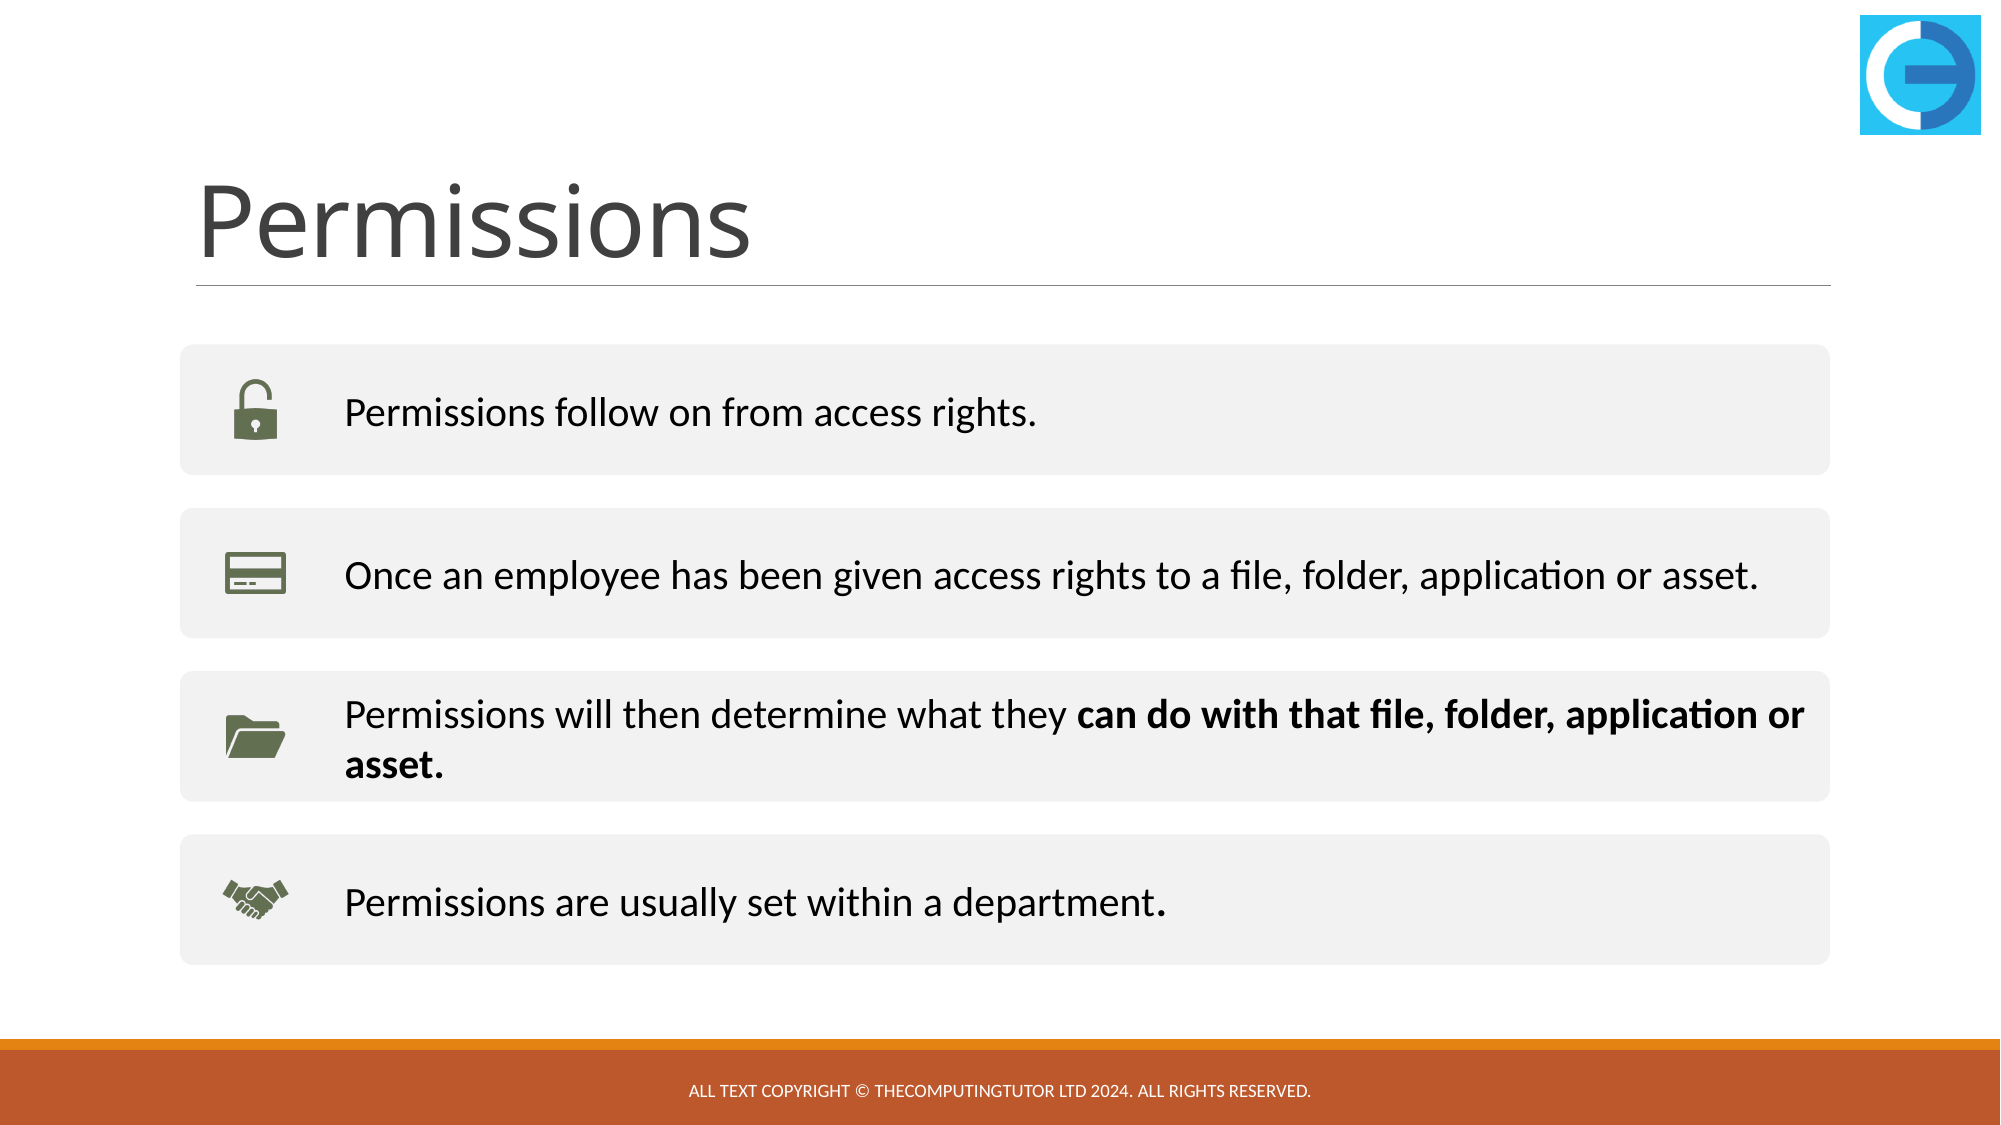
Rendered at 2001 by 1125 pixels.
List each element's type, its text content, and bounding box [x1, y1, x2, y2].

picture [1860, 15, 1981, 135]
title Permissions [180, 47, 1830, 285]
footer All text copyright © TheComputingTutor Ltd 2024. All rights Reserved. [604, 1059, 1396, 1120]
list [179, 343, 1831, 966]
